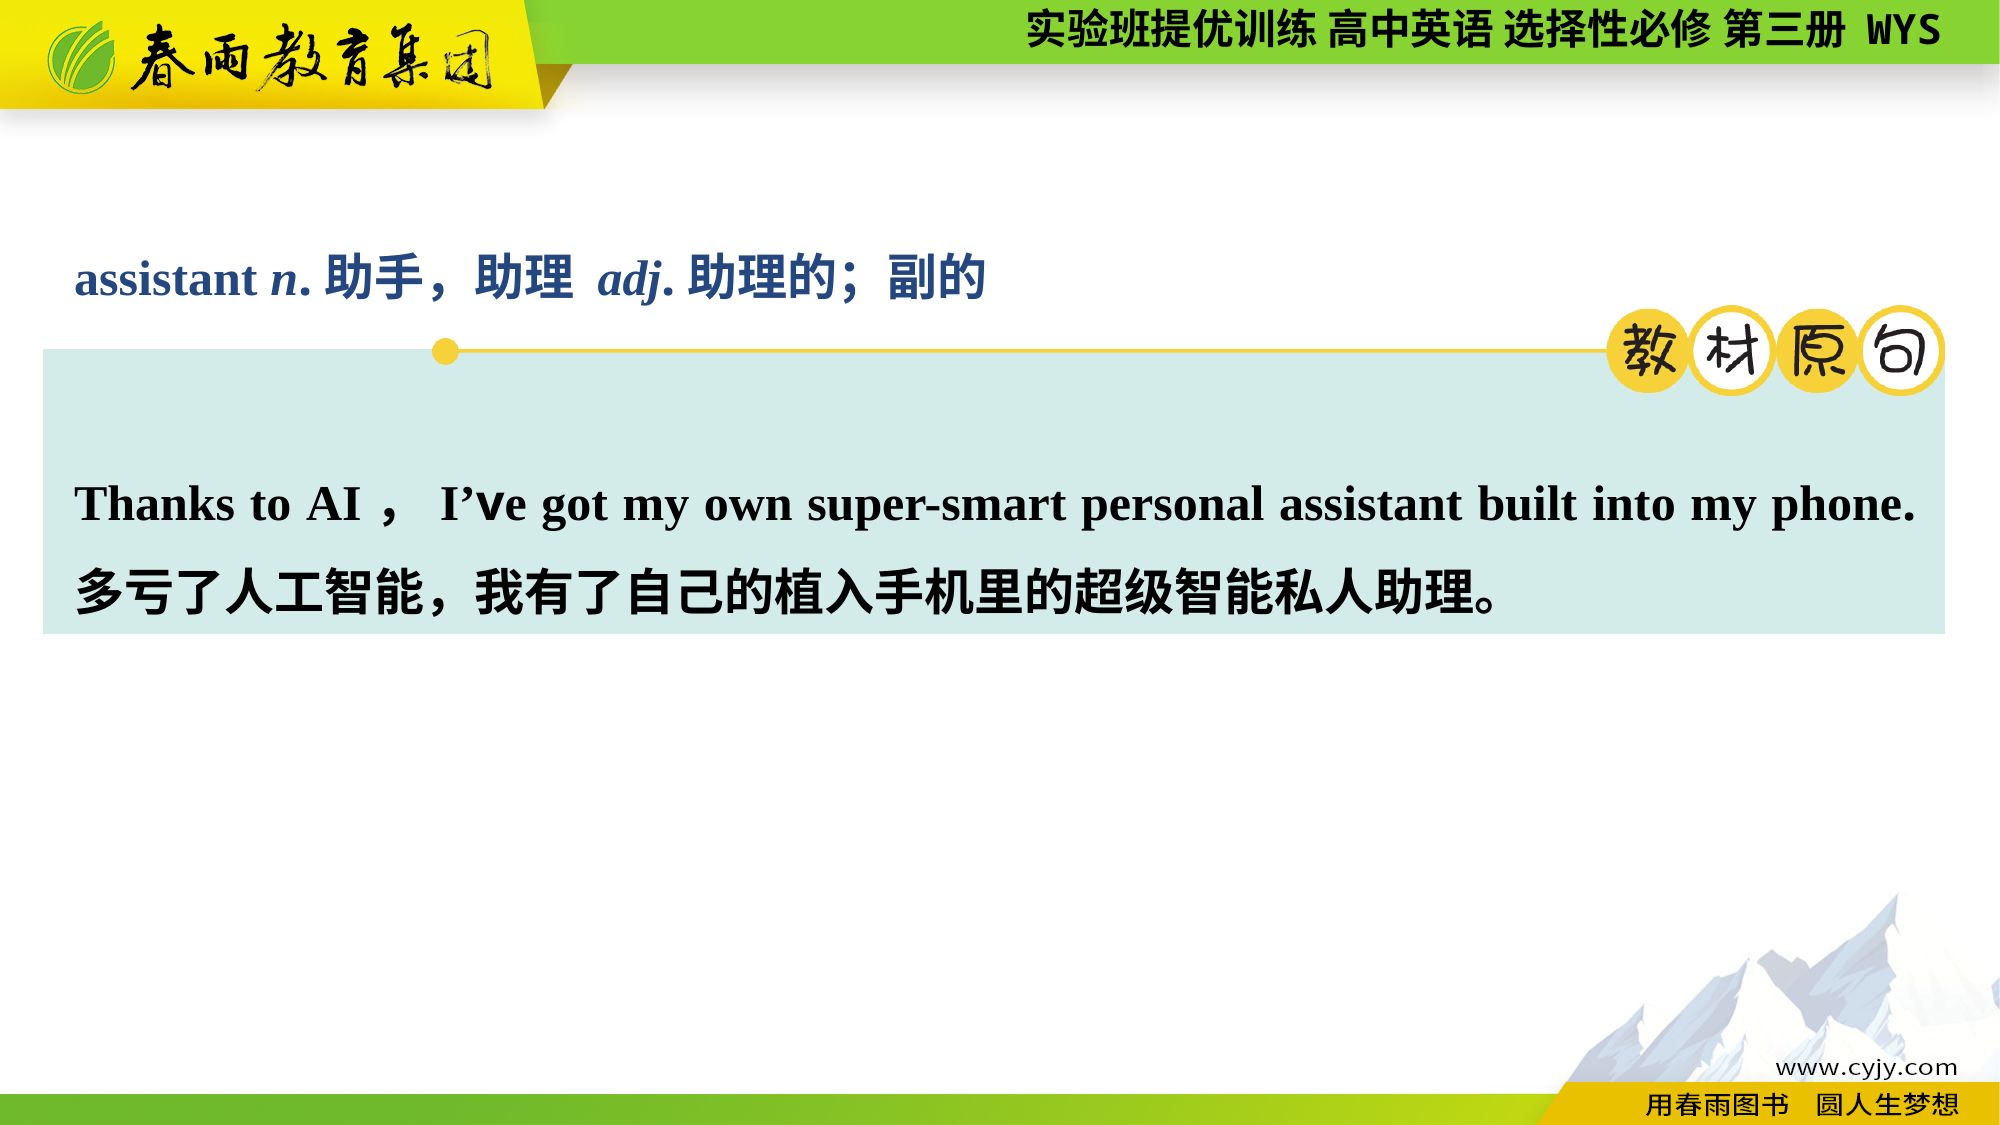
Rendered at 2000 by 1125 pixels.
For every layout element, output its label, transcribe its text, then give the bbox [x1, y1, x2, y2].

list assistant n.助手，助理 adj.助理的；副的 [59, 208, 1944, 303]
picture [0, 0, 2000, 1125]
